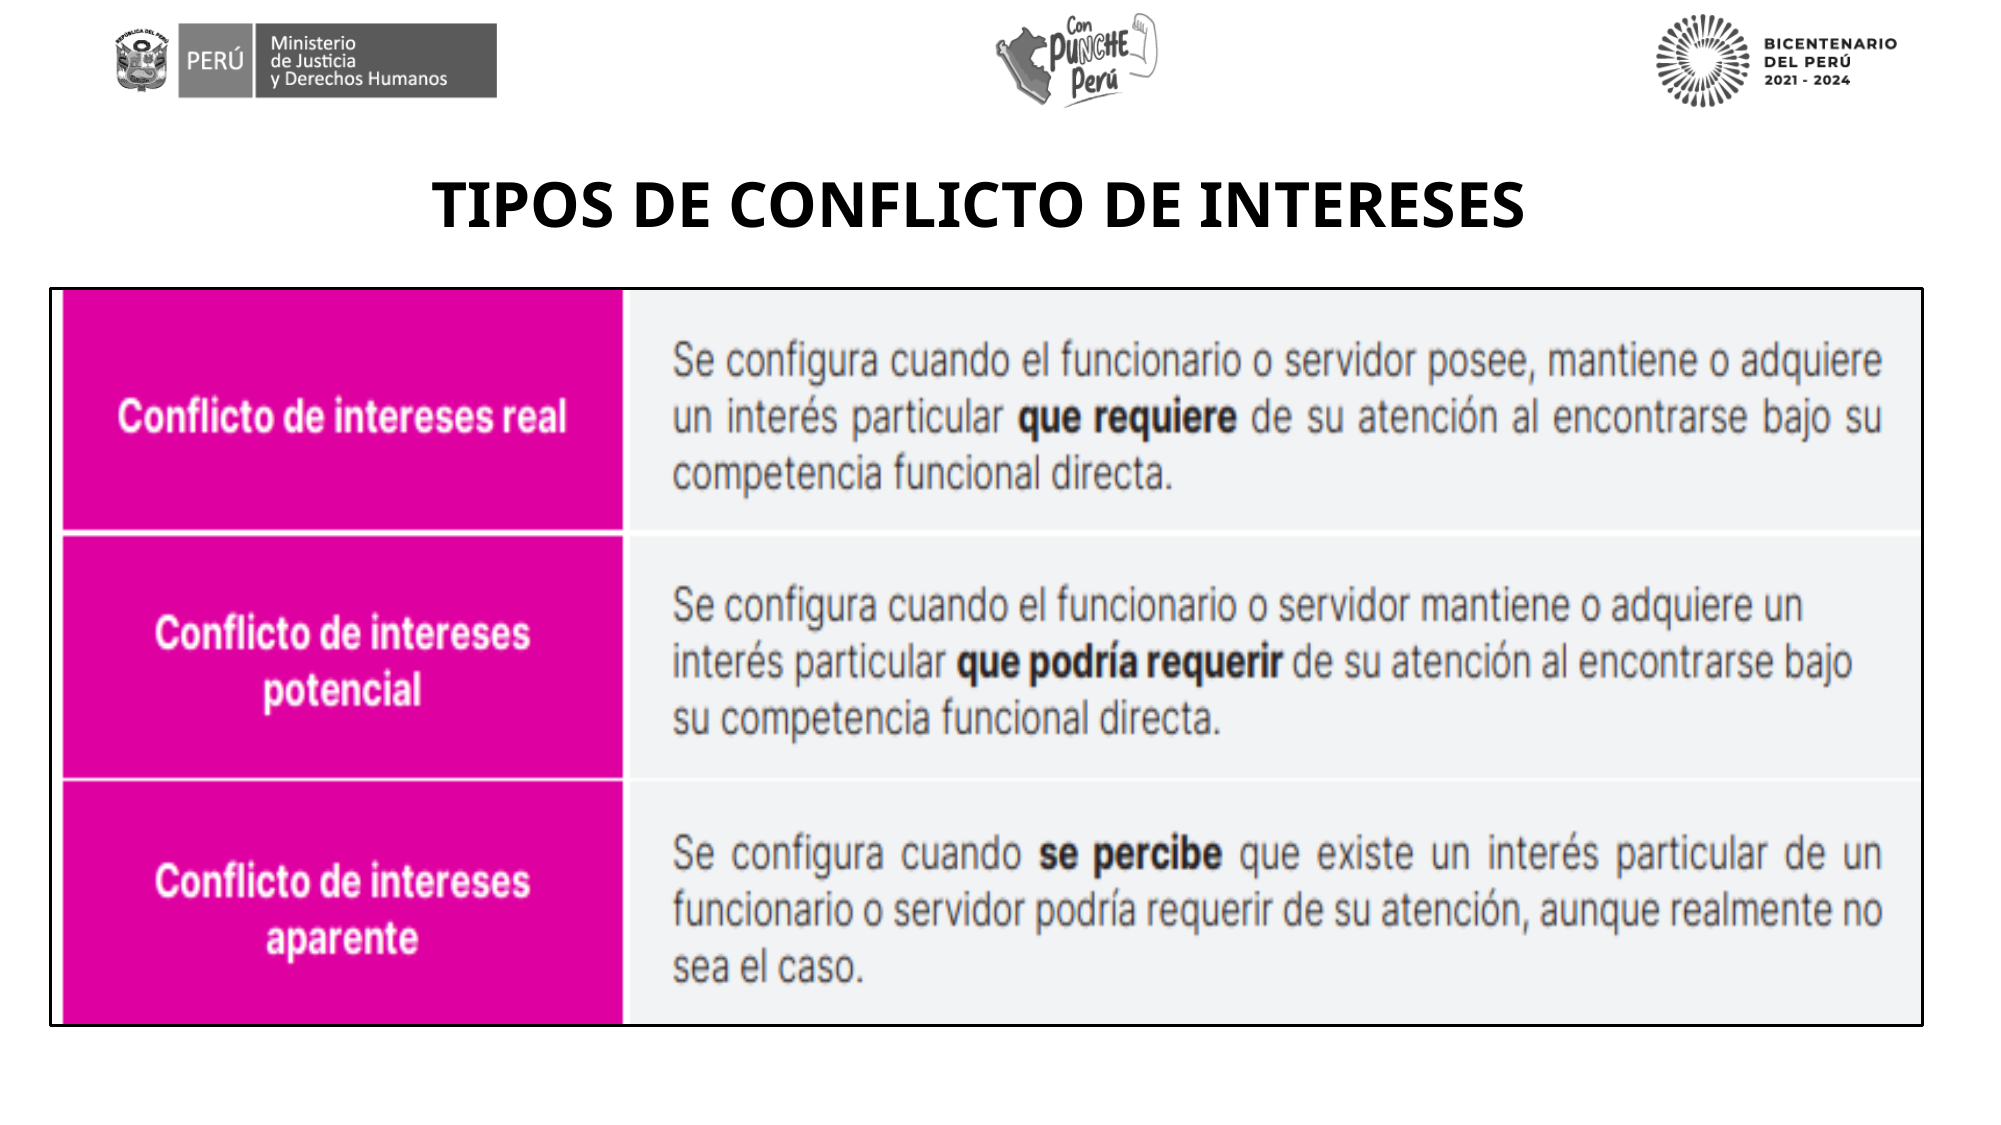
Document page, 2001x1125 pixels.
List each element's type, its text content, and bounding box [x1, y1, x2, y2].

title TIPOS DE CONFLICTO DE INTERESES [416, 148, 1699, 267]
picture [52, 289, 1922, 1024]
picture [0, 0, 2000, 119]
